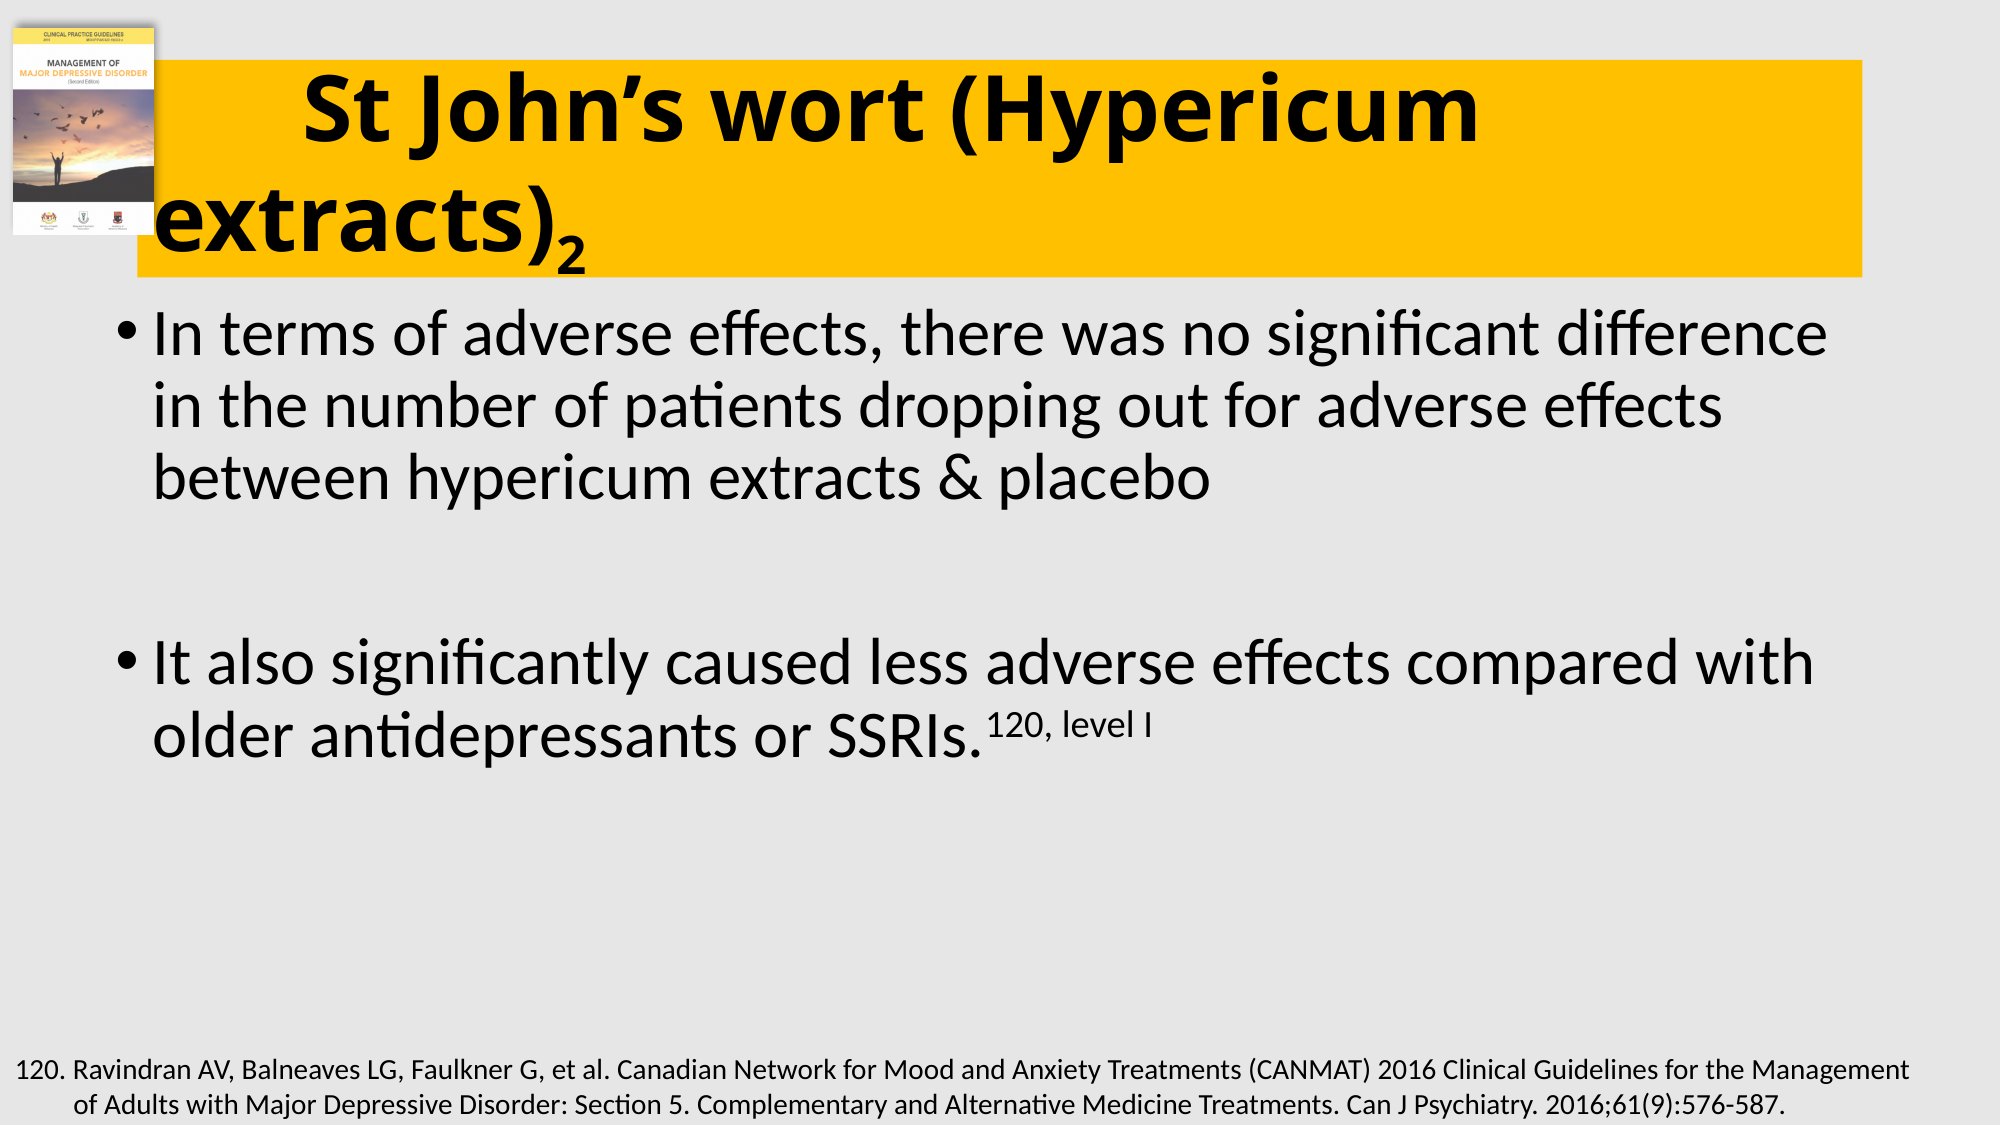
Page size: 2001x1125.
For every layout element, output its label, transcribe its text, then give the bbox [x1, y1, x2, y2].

title St John’s wort (Hypericum extracts)2 [137, 59, 1863, 278]
picture [13, 28, 154, 235]
text_box 120. Ravindran AV, Balneaves LG, Faulkner G, et al. Canadian Network for Mood and Anxiety Treatments (CANMAT) 2016 Clinical Guidelines for the Management of Adults with Major Depressive Disorder: Section 5. Complementary and Alternative Medicine Treatments. Can J Psychiatry. 2016;61(9):576-587. [0, 1043, 2000, 1125]
list In terms of adverse effects, there was no significant difference in the number of patients dropping out for adverse effects between hypericum extracts & placebo It also significantly caused less adverse effects compared with older antidepressants or SSRIs.120, level I [100, 290, 1892, 810]
